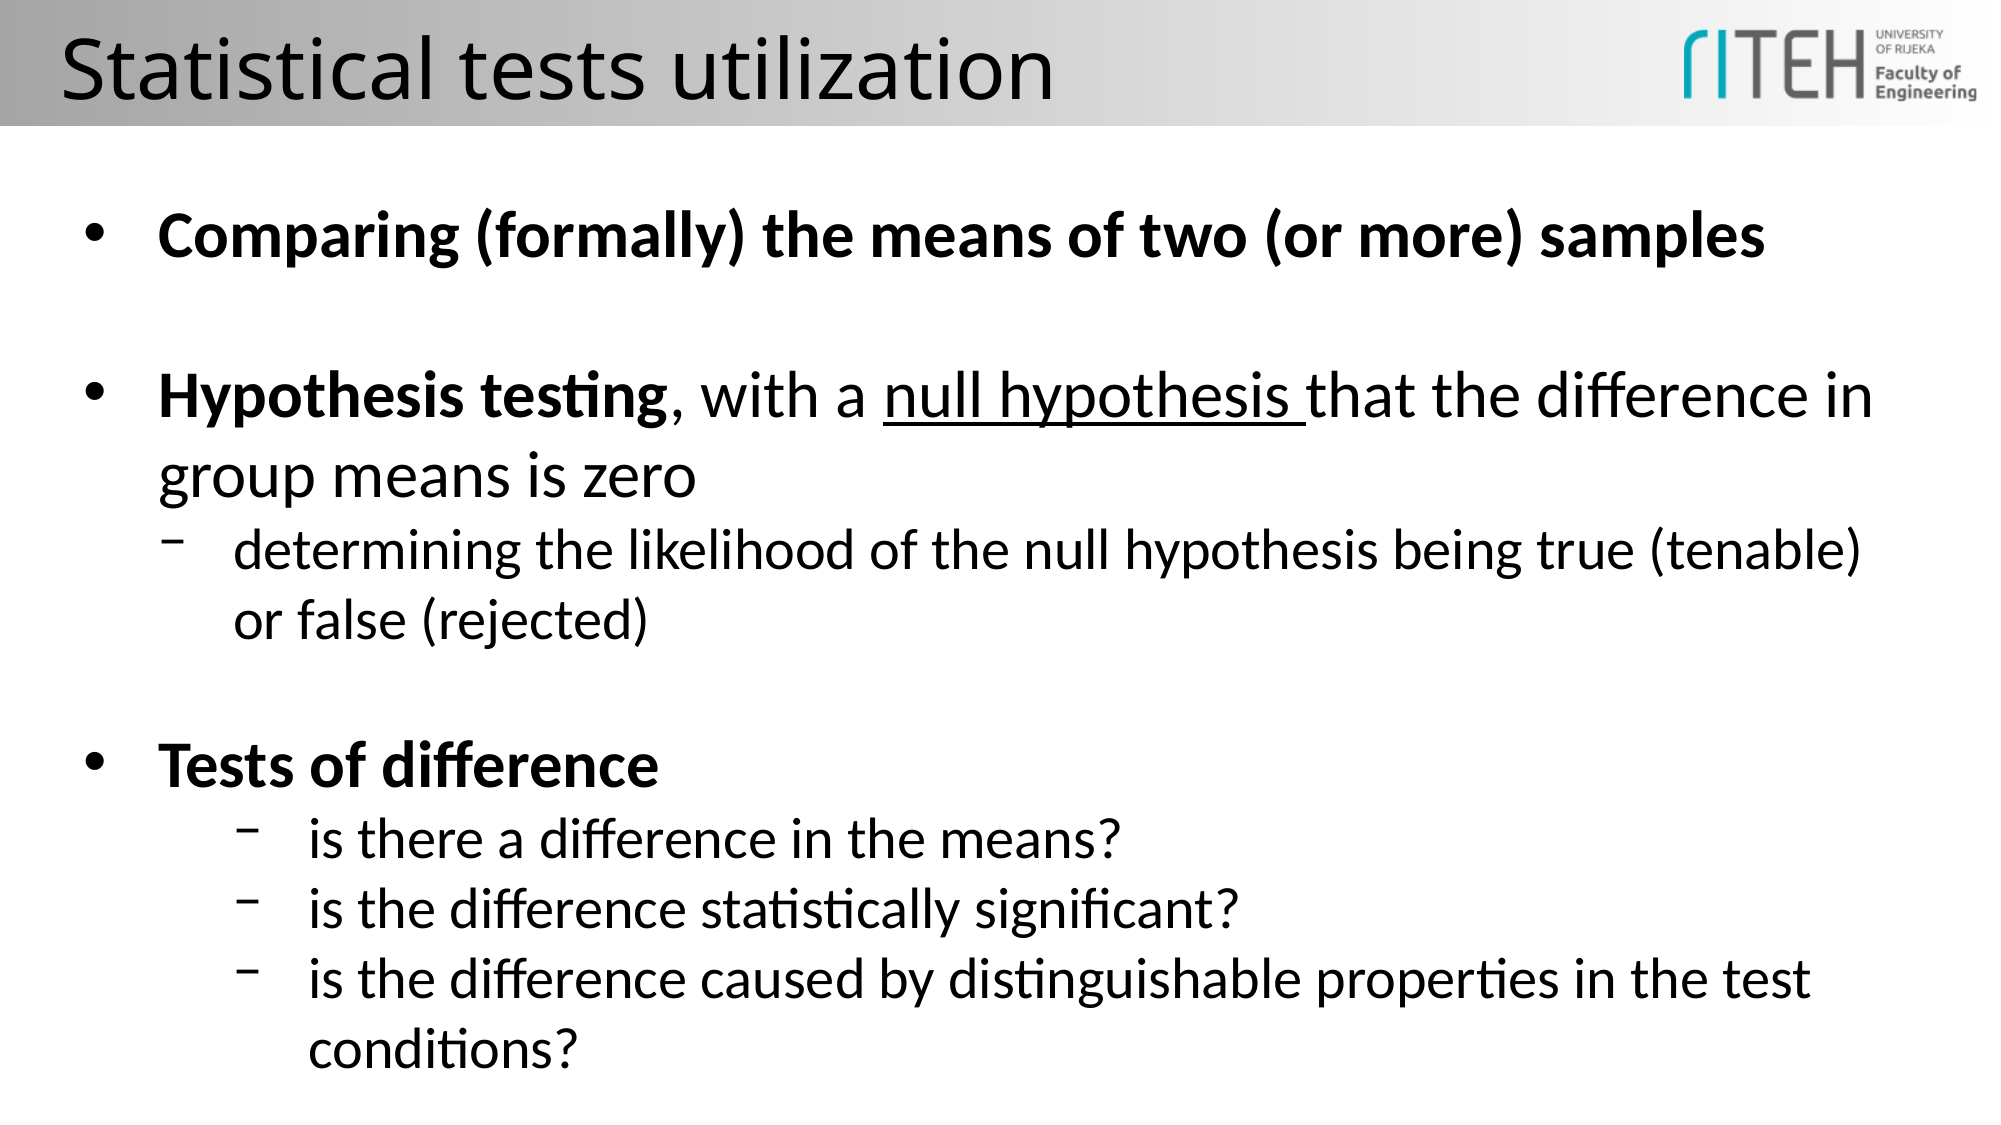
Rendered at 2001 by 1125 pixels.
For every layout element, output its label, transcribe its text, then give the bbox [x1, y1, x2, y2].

picture [1683, 20, 1977, 107]
text_box [0, 0, 2000, 127]
title Statistical tests utilization [45, 20, 1601, 126]
text_box Comparing (formally) the means of two (or more) samples Hypothesis testing, with a null hypothesis that the difference in group means is zero determining the likelihood of the null hypothesis being true (tenable) or false (rejected) Tests of difference is there a difference in the means? is the difference statistically significant? is the difference caused by distinguishable properties in the test conditions? [68, 183, 1932, 1088]
